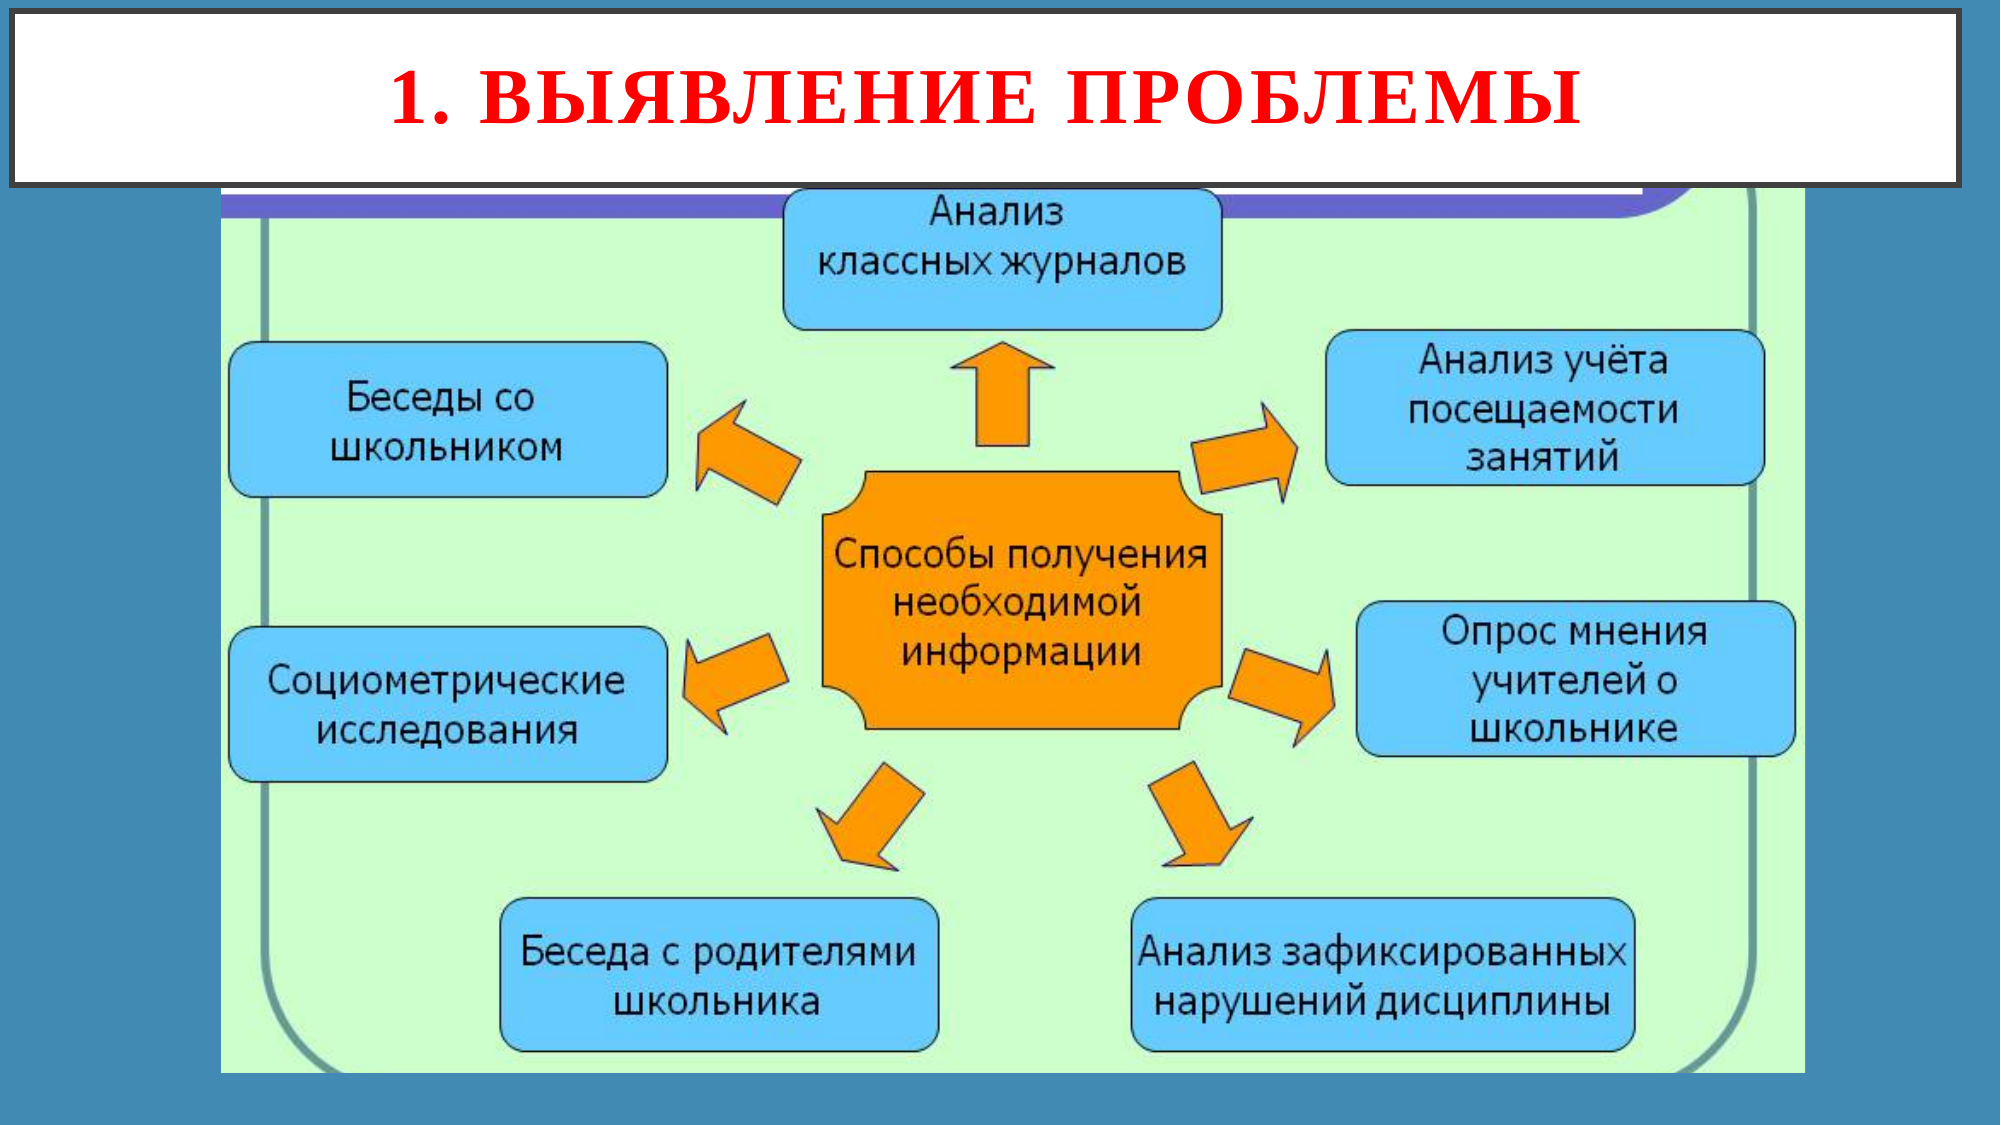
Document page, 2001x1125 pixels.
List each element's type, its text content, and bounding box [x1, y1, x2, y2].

picture [221, 184, 1806, 1073]
title 1. Выявление проблемы [9, 8, 1962, 188]
